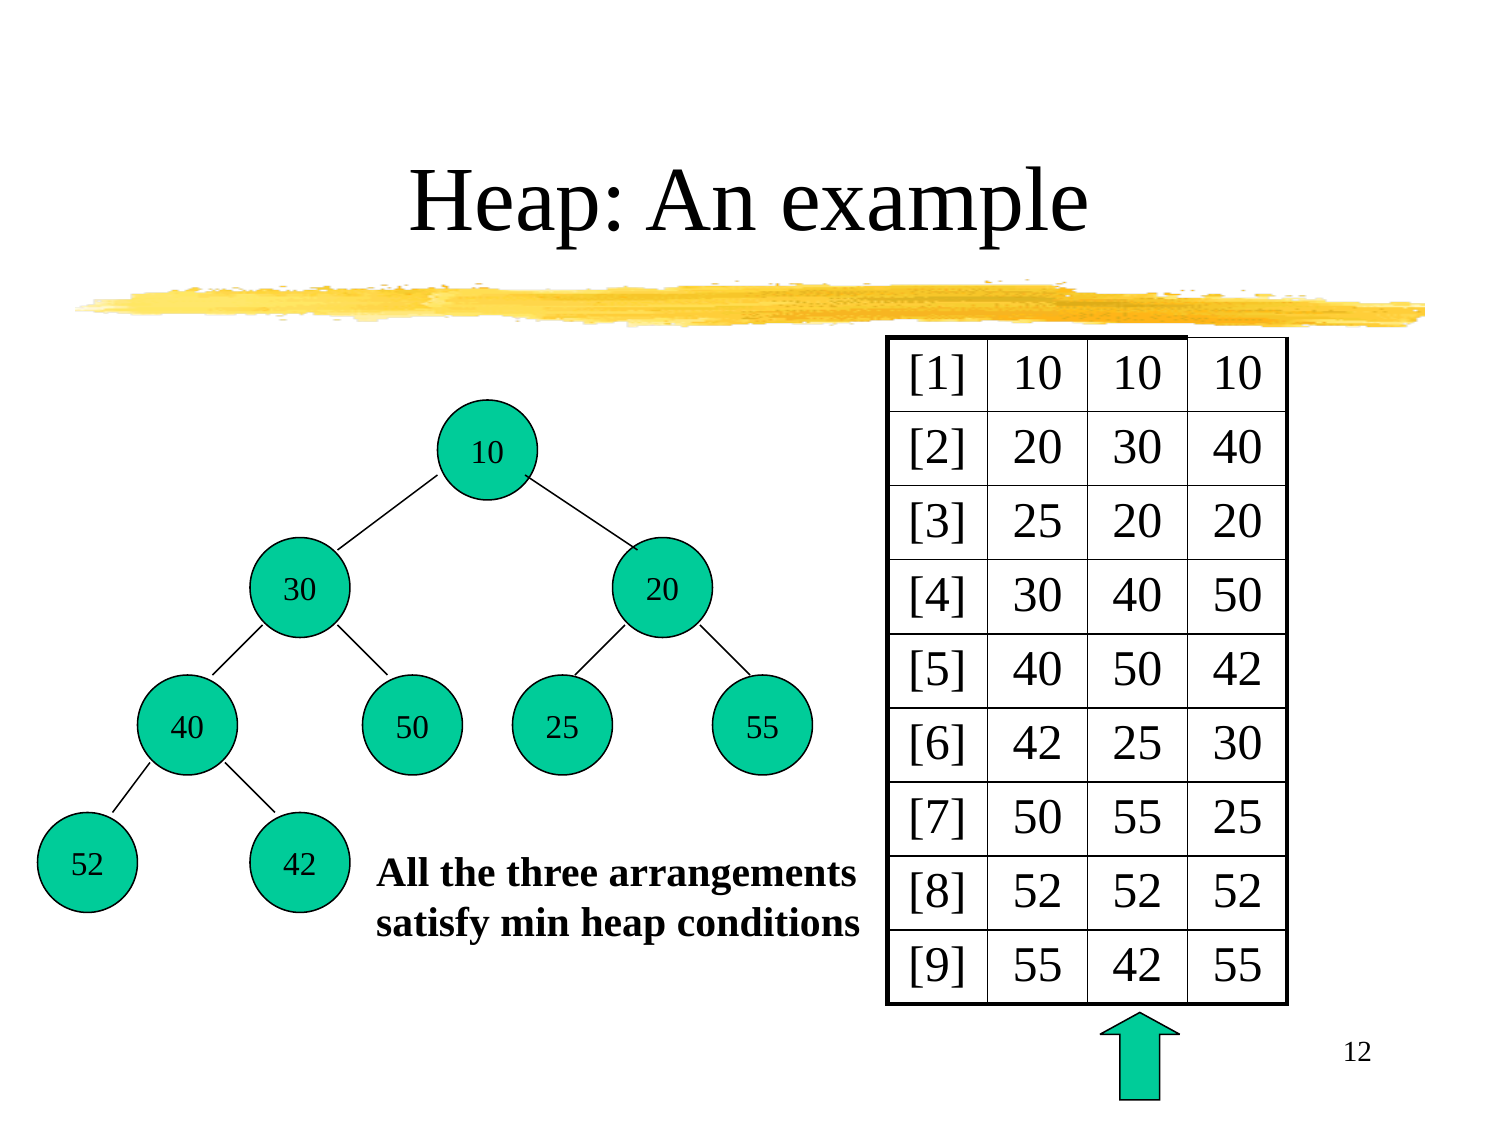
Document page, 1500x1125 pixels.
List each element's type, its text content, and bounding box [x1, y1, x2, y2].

table_cell [9] [890, 931, 987, 1002]
table_cell 50 [1088, 635, 1187, 707]
table_cell 50 [988, 783, 1087, 855]
table_cell 55 [988, 931, 1087, 1002]
table_cell 42 [1188, 635, 1285, 707]
table_cell 55 [1088, 783, 1187, 855]
table_header 10 [1088, 340, 1187, 411]
table_cell [4] [890, 560, 987, 633]
table_cell 40 [1088, 560, 1187, 633]
table_cell 30 [988, 560, 1087, 633]
table_cell 20 [1088, 486, 1187, 559]
table_cell [7] [890, 783, 987, 855]
table_header [1] [890, 340, 987, 411]
table_cell [8] [890, 857, 987, 929]
table_cell [6] [890, 709, 987, 781]
table_cell 42 [1088, 931, 1187, 1002]
table_header 10 [1188, 338, 1285, 411]
table_cell 20 [988, 412, 1087, 485]
table_cell [2] [890, 412, 987, 485]
table_cell 52 [1188, 857, 1285, 929]
text_box [1100, 1012, 1180, 1100]
table_cell [5] [890, 635, 987, 707]
table_cell 50 [1188, 560, 1285, 633]
text_box All the three arrangements satisfy min heap conditions [361, 837, 876, 953]
table_cell 30 [1088, 412, 1187, 485]
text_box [37, 399, 813, 913]
table_cell 30 [1188, 709, 1285, 781]
table_cell 42 [988, 709, 1087, 781]
slide_number 12 [1074, 1024, 1388, 1101]
table_cell 20 [1188, 486, 1285, 559]
table_cell 25 [1188, 783, 1285, 855]
table_cell 40 [988, 635, 1087, 707]
table_cell [3] [890, 486, 987, 559]
table_cell 55 [1188, 931, 1285, 1002]
table_cell 25 [1088, 709, 1187, 781]
title Heap: An example [112, 99, 1388, 288]
table_header 10 [988, 340, 1087, 411]
picture [75, 274, 1425, 338]
table_cell 40 [1188, 412, 1285, 485]
table_cell 52 [988, 857, 1087, 929]
table_cell 25 [988, 486, 1087, 559]
table_cell 52 [1088, 857, 1187, 929]
